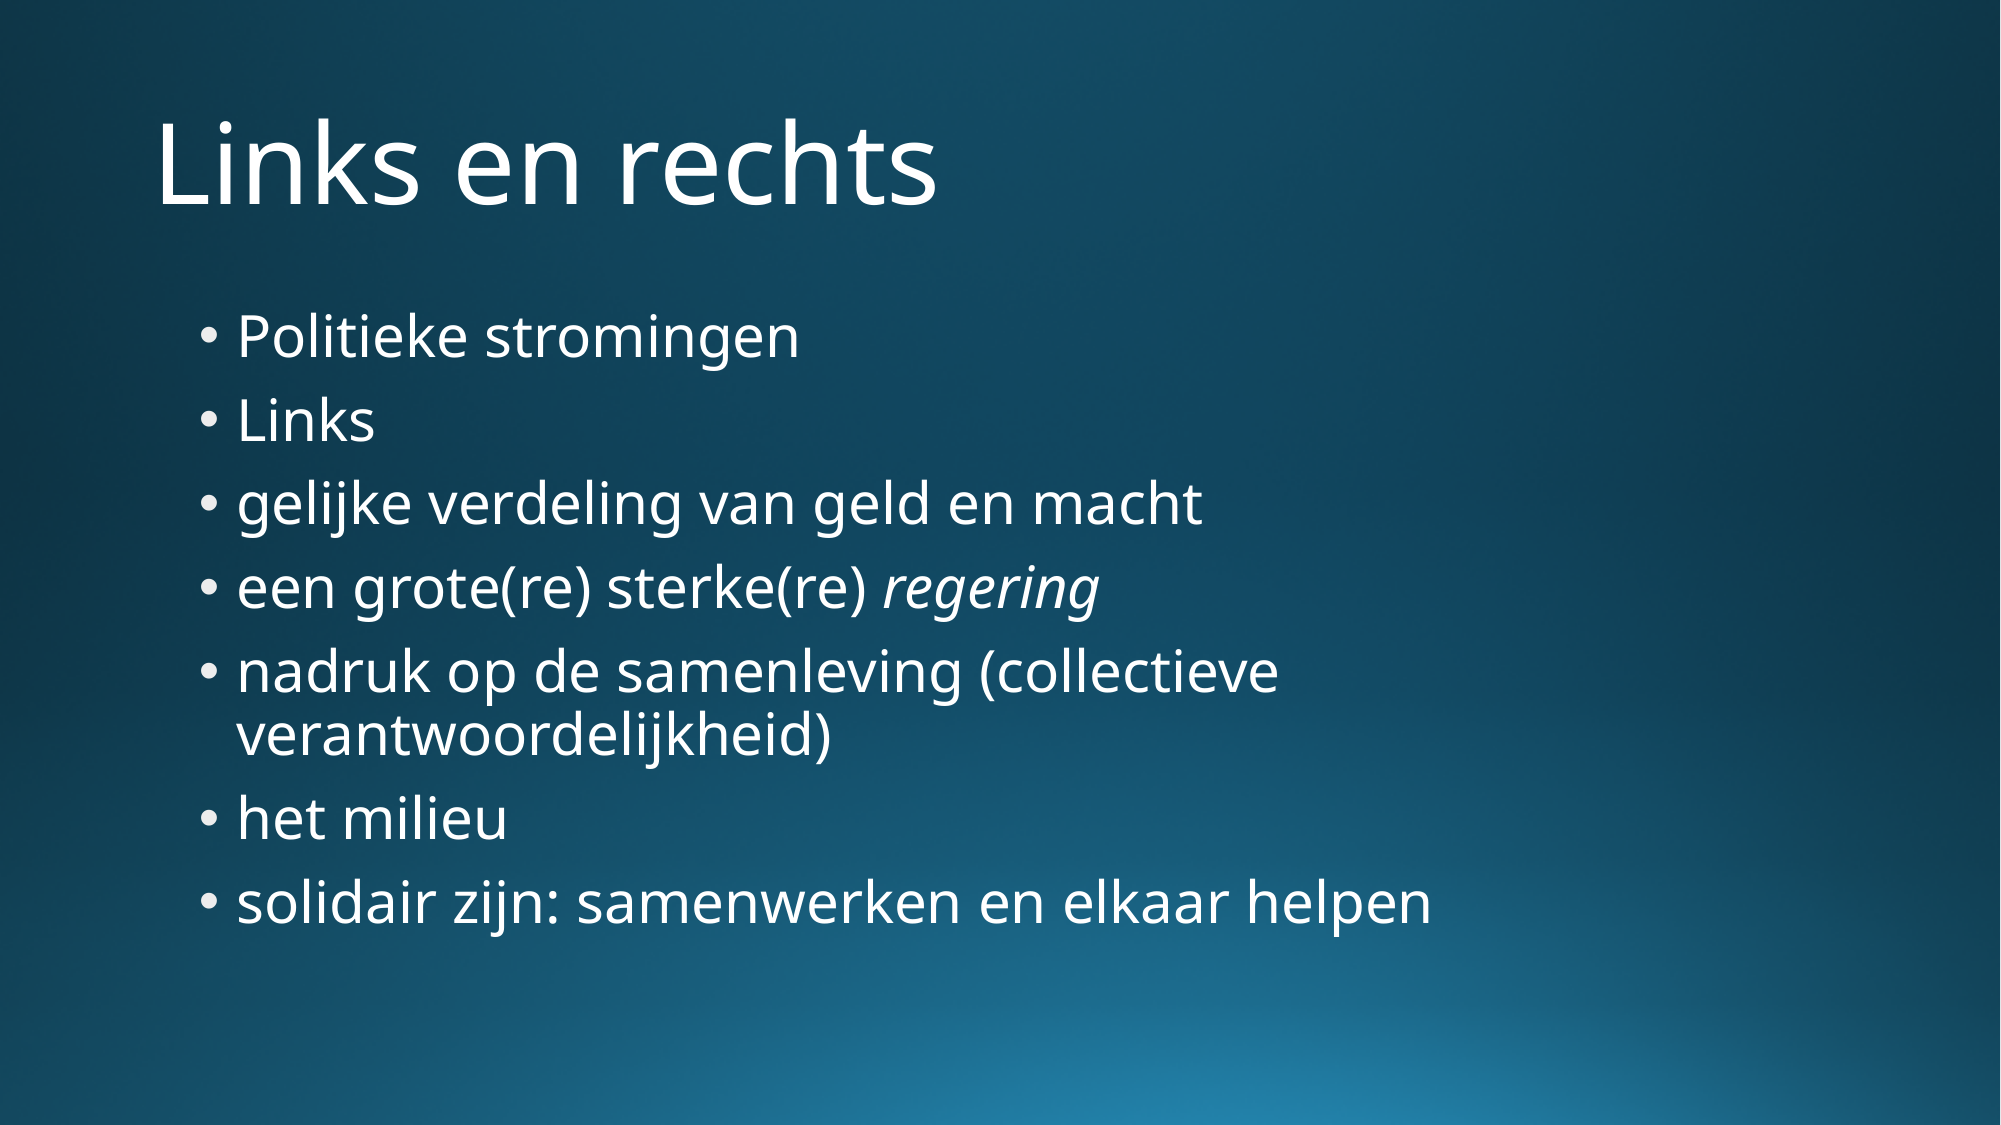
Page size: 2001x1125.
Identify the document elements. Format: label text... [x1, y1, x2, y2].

title Links en rechts [137, 59, 1863, 278]
list Politieke stromingen Links gelijke verdeling van geld en macht een grote(re) sterke(re) regering nadruk op de samenleving (collectieve verantwoordelijkheid) het milieu solidair zijn: samenwerken en elkaar helpen [183, 299, 1863, 1014]
picture [0, 0, 2001, 1125]
